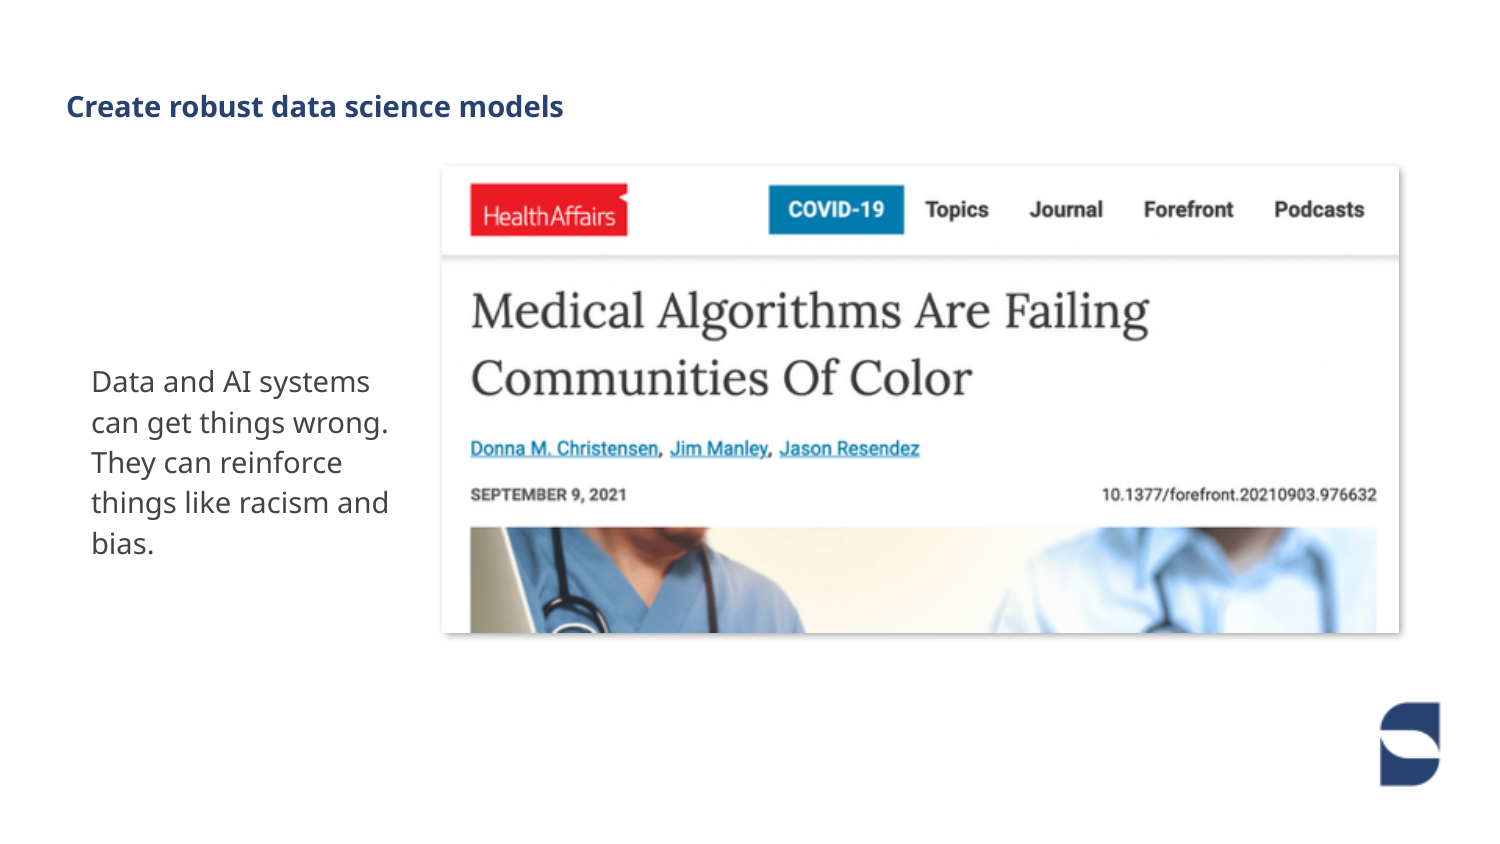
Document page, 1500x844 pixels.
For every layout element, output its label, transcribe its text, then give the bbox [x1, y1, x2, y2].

picture [1363, 685, 1458, 804]
title Create robust data science models [51, 72, 580, 167]
picture [441, 166, 1399, 633]
list Data and AI systems can get things wrong. They can reinforce things like racism and bias. [51, 343, 410, 750]
